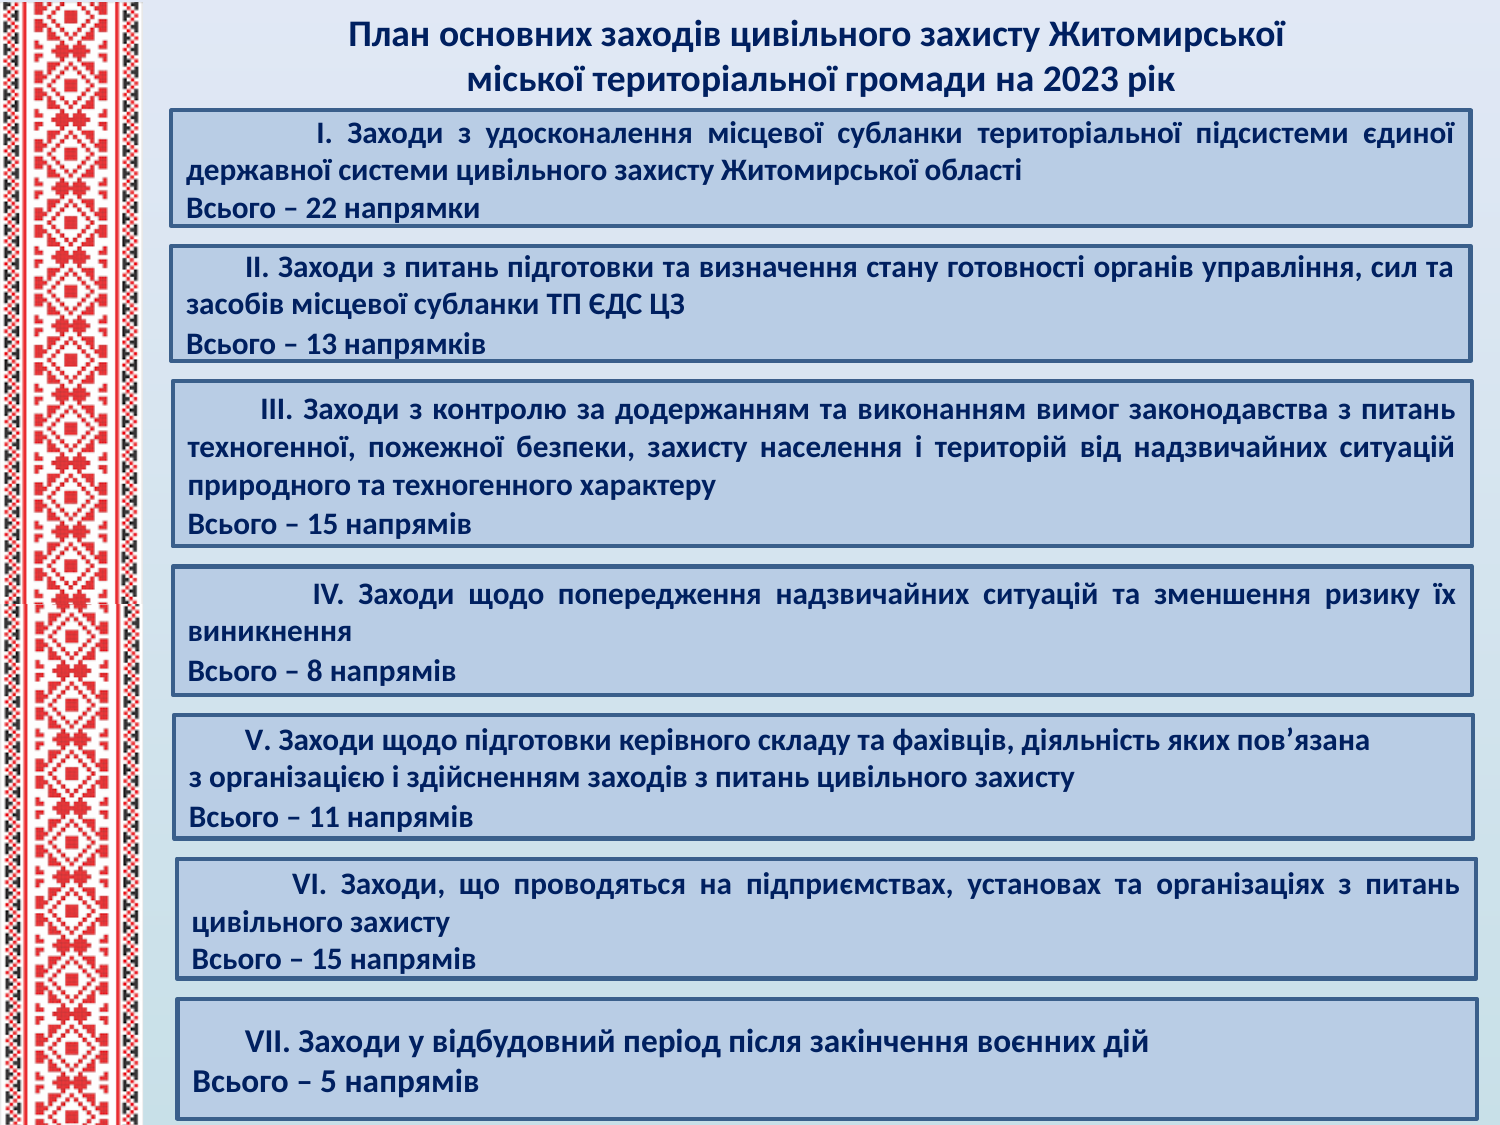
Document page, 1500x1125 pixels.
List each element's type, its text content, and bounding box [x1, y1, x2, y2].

text_box VІ. Заходи, що проводяться на підприємствах, установах та організаціях з питань цивільного захисту Всього – 15 напрямів [175, 857, 1478, 981]
text_box VІІ. Заходи у відбудовний період після закінчення воєнних дій Всього – 5 напрямів [175, 997, 1479, 1121]
text_box І. Заходи з удосконалення місцевої субланки територіальної підсистеми єдиної державної системи цивільного захисту Житомирської області Всього – 22 напрямки [169, 108, 1473, 228]
text_box ІІ. Заходи з питань підготовки та визначення стану готовності органів управління, сил та засобів місцевої субланки ТП ЄДС ЦЗ Всього – 13 напрямків [169, 244, 1473, 363]
text_box ІV. Заходи щодо попередження надзвичайних ситуацій та зменшення ризику їх виникнення Всього – 8 напрямів [171, 564, 1474, 697]
text_box V. Заходи щодо підготовки керівного складу та фахівців, діяльність яких пов’язана з організацією і здійсненням заходів з питань цивільного захисту Всього – 11 напрямів [172, 713, 1475, 841]
text_box ІІІ. Заходи з контролю за додержанням та виконанням вимог законодавства з питань техногенної, пожежної безпеки, захисту населення і територій від надзвичайних ситуацій природного та техногенного характеру Всього – 15 напрямів [171, 379, 1474, 548]
text_box План основних заходів цивільного захисту Житомирської міської територіальної громади на 2023 рік [145, 2, 1496, 107]
picture [0, 1, 144, 1125]
